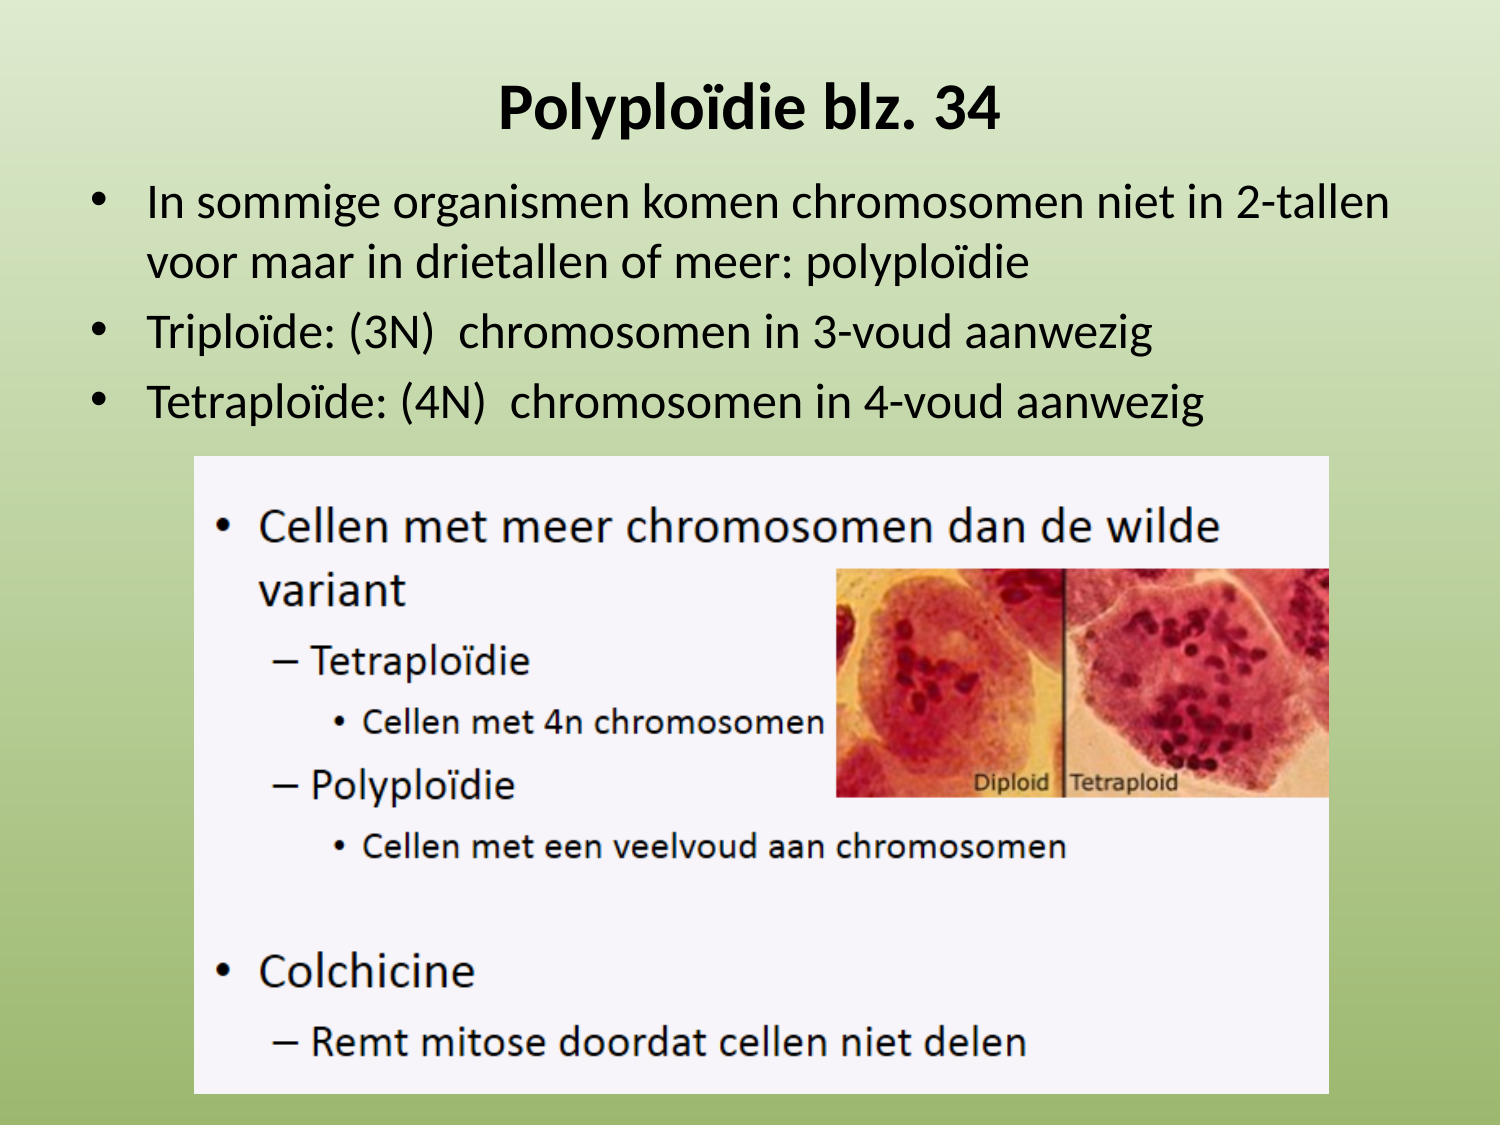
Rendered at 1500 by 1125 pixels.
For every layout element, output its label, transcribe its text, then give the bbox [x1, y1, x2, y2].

picture [194, 455, 1329, 1095]
list In sommige organismen komen chromosomen niet in 2-tallen voor maar in drietallen of meer: polyploïdie Triploïde: (3N) chromosomen in 3-voud aanwezig Tetraploïde: (4N) chromosomen in 4-voud aanwezig [75, 160, 1425, 1005]
title Polyploïdie blz. 34 [75, 45, 1425, 160]
